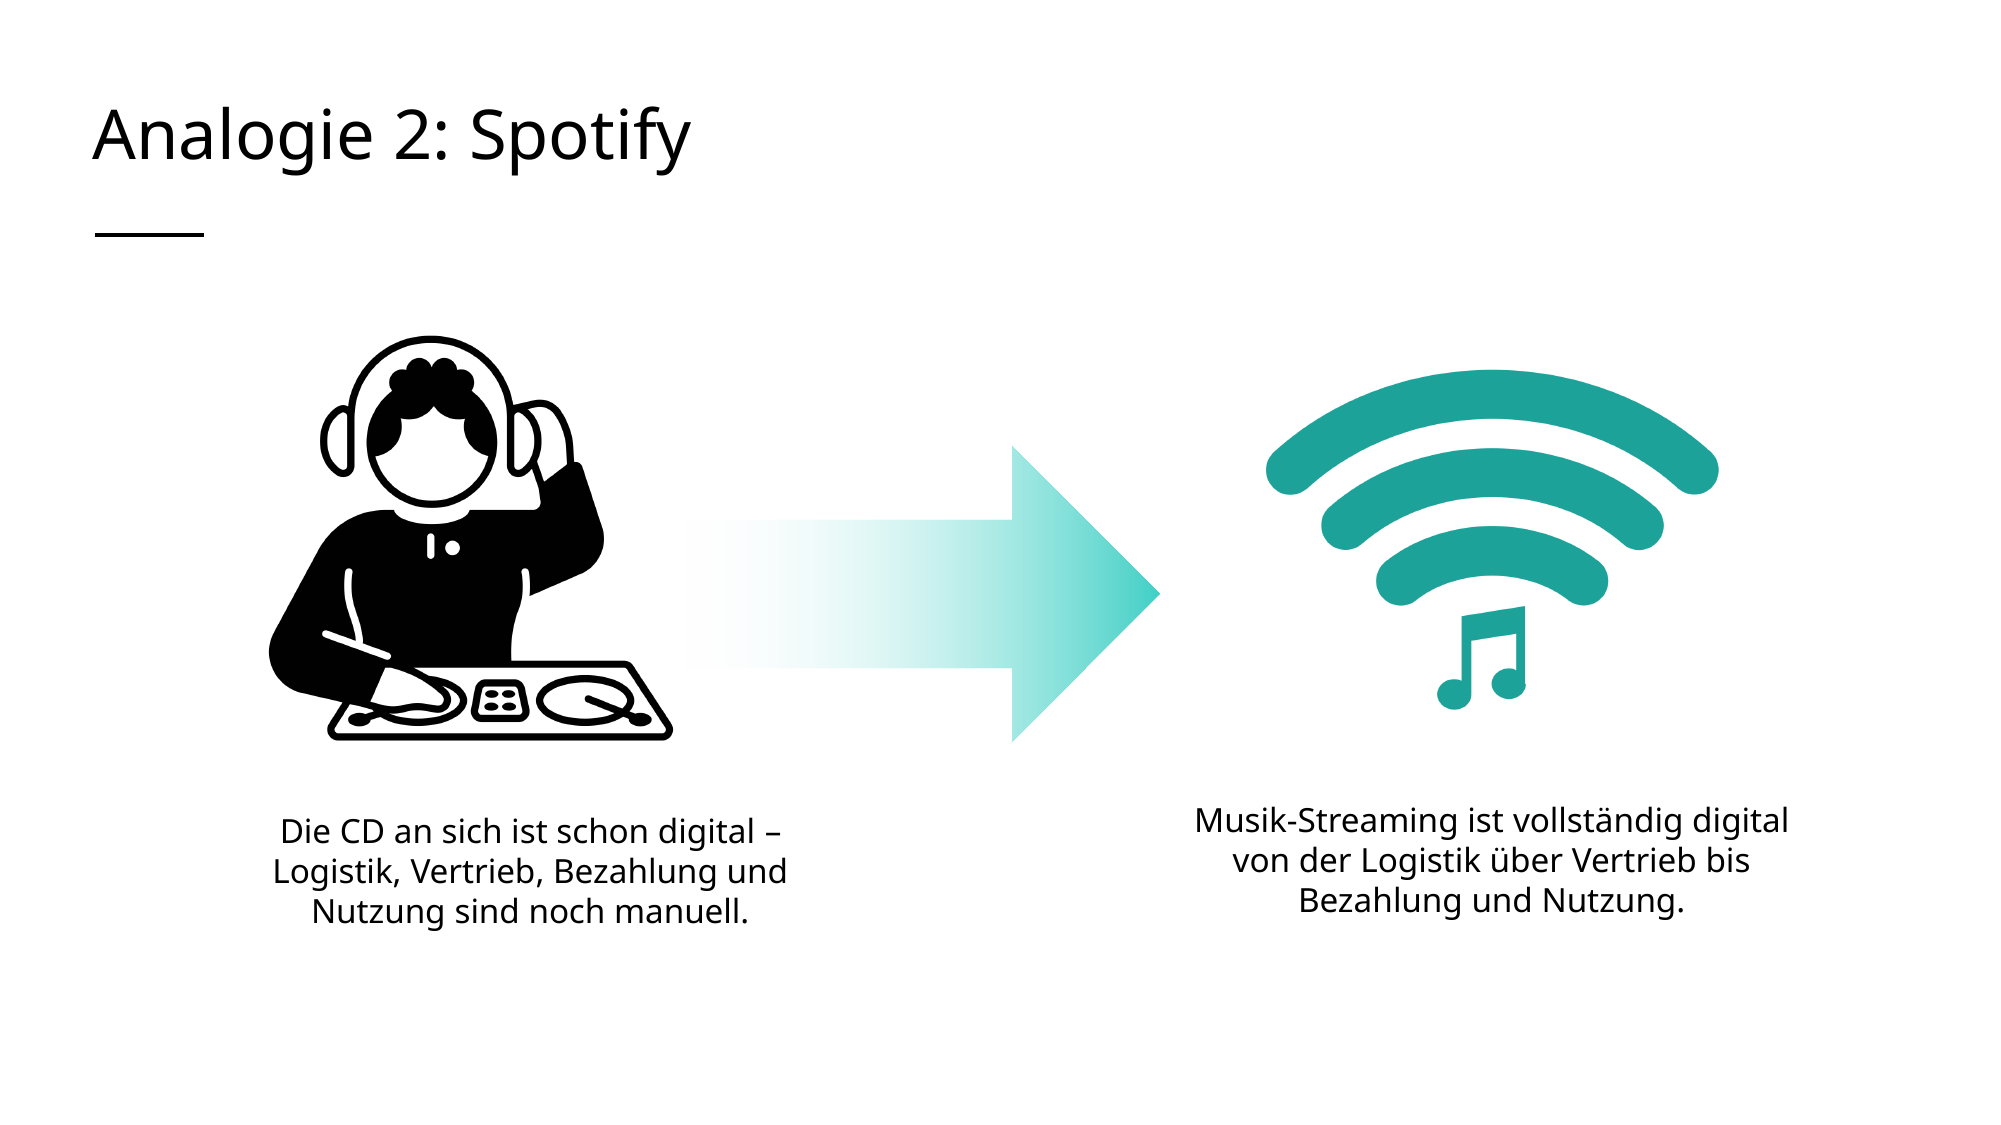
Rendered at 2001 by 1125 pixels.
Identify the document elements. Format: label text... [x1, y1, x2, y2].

title Analogie 2: Spotify [77, 67, 1803, 197]
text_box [212, 308, 1822, 939]
